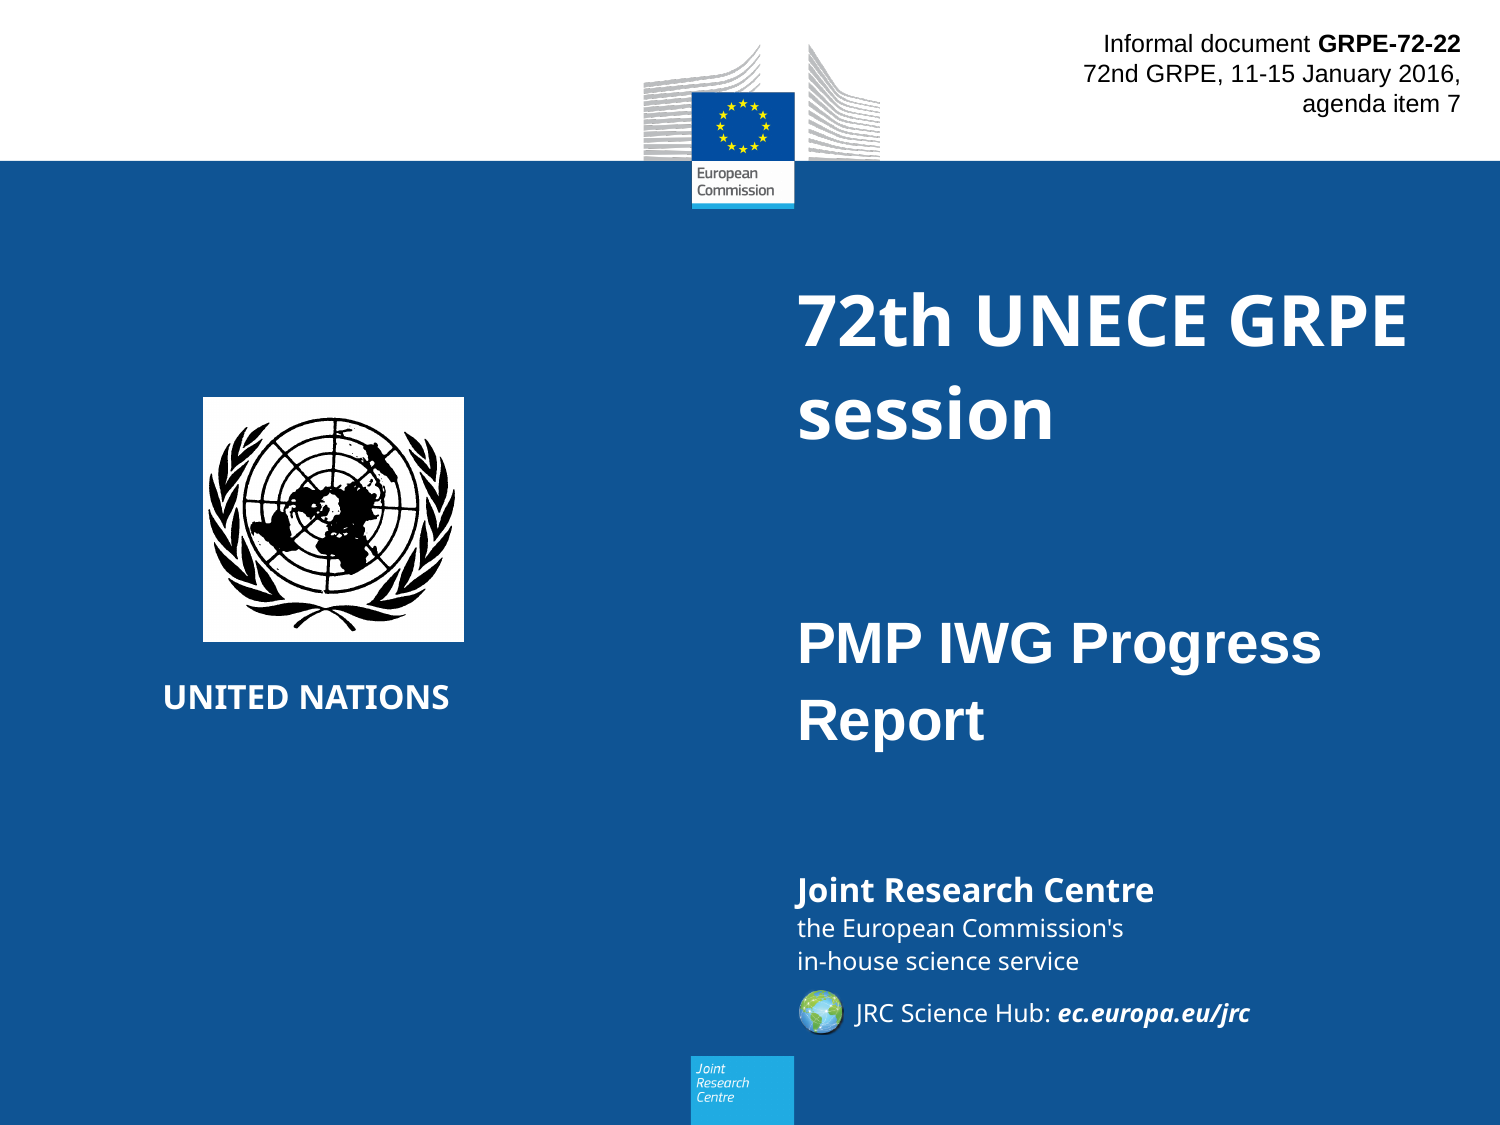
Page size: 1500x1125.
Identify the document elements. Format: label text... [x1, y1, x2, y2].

picture [797, 987, 844, 1035]
title 72th UNECE GRPE session [797, 267, 1424, 587]
subtitle PMP IWG Progress Report [797, 597, 1424, 823]
text_box Informal document GRPE-72-22 72nd GRPE, 11-15 January 2016, agenda item 7 [726, 20, 1477, 125]
picture [182, 396, 482, 643]
text_box UNITED NATIONS [147, 668, 526, 724]
